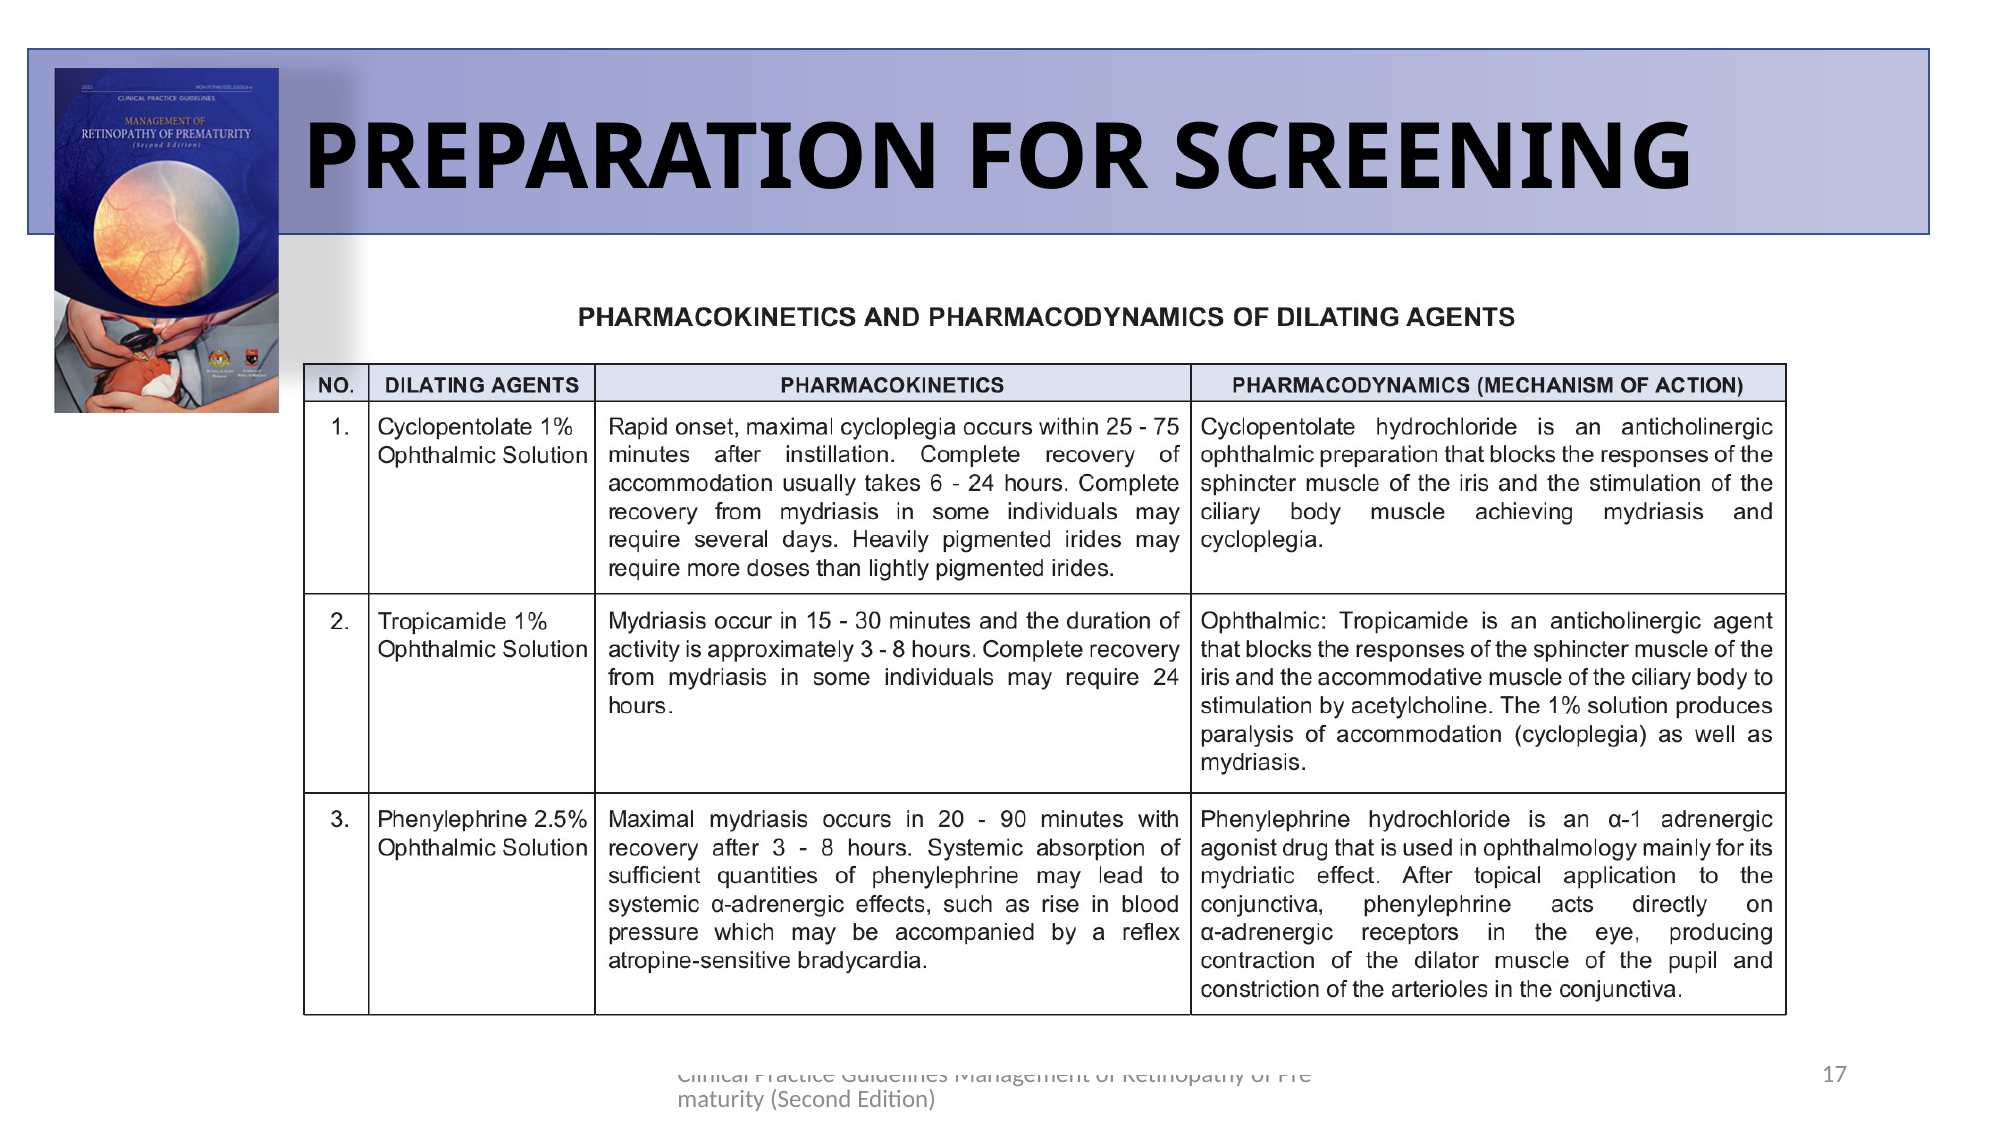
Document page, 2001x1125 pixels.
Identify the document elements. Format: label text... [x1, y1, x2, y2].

text_box [27, 48, 54, 235]
footer Clinical Practice Guidelines Management of Retinopathy of Prematurity (Second Edition) [662, 1076, 1338, 1103]
slide_number 17 [1412, 1042, 1863, 1103]
title PREPARATION FOR SCREENING [386, 49, 1863, 268]
picture [54, 37, 1814, 1076]
text_box [386, 48, 1930, 235]
